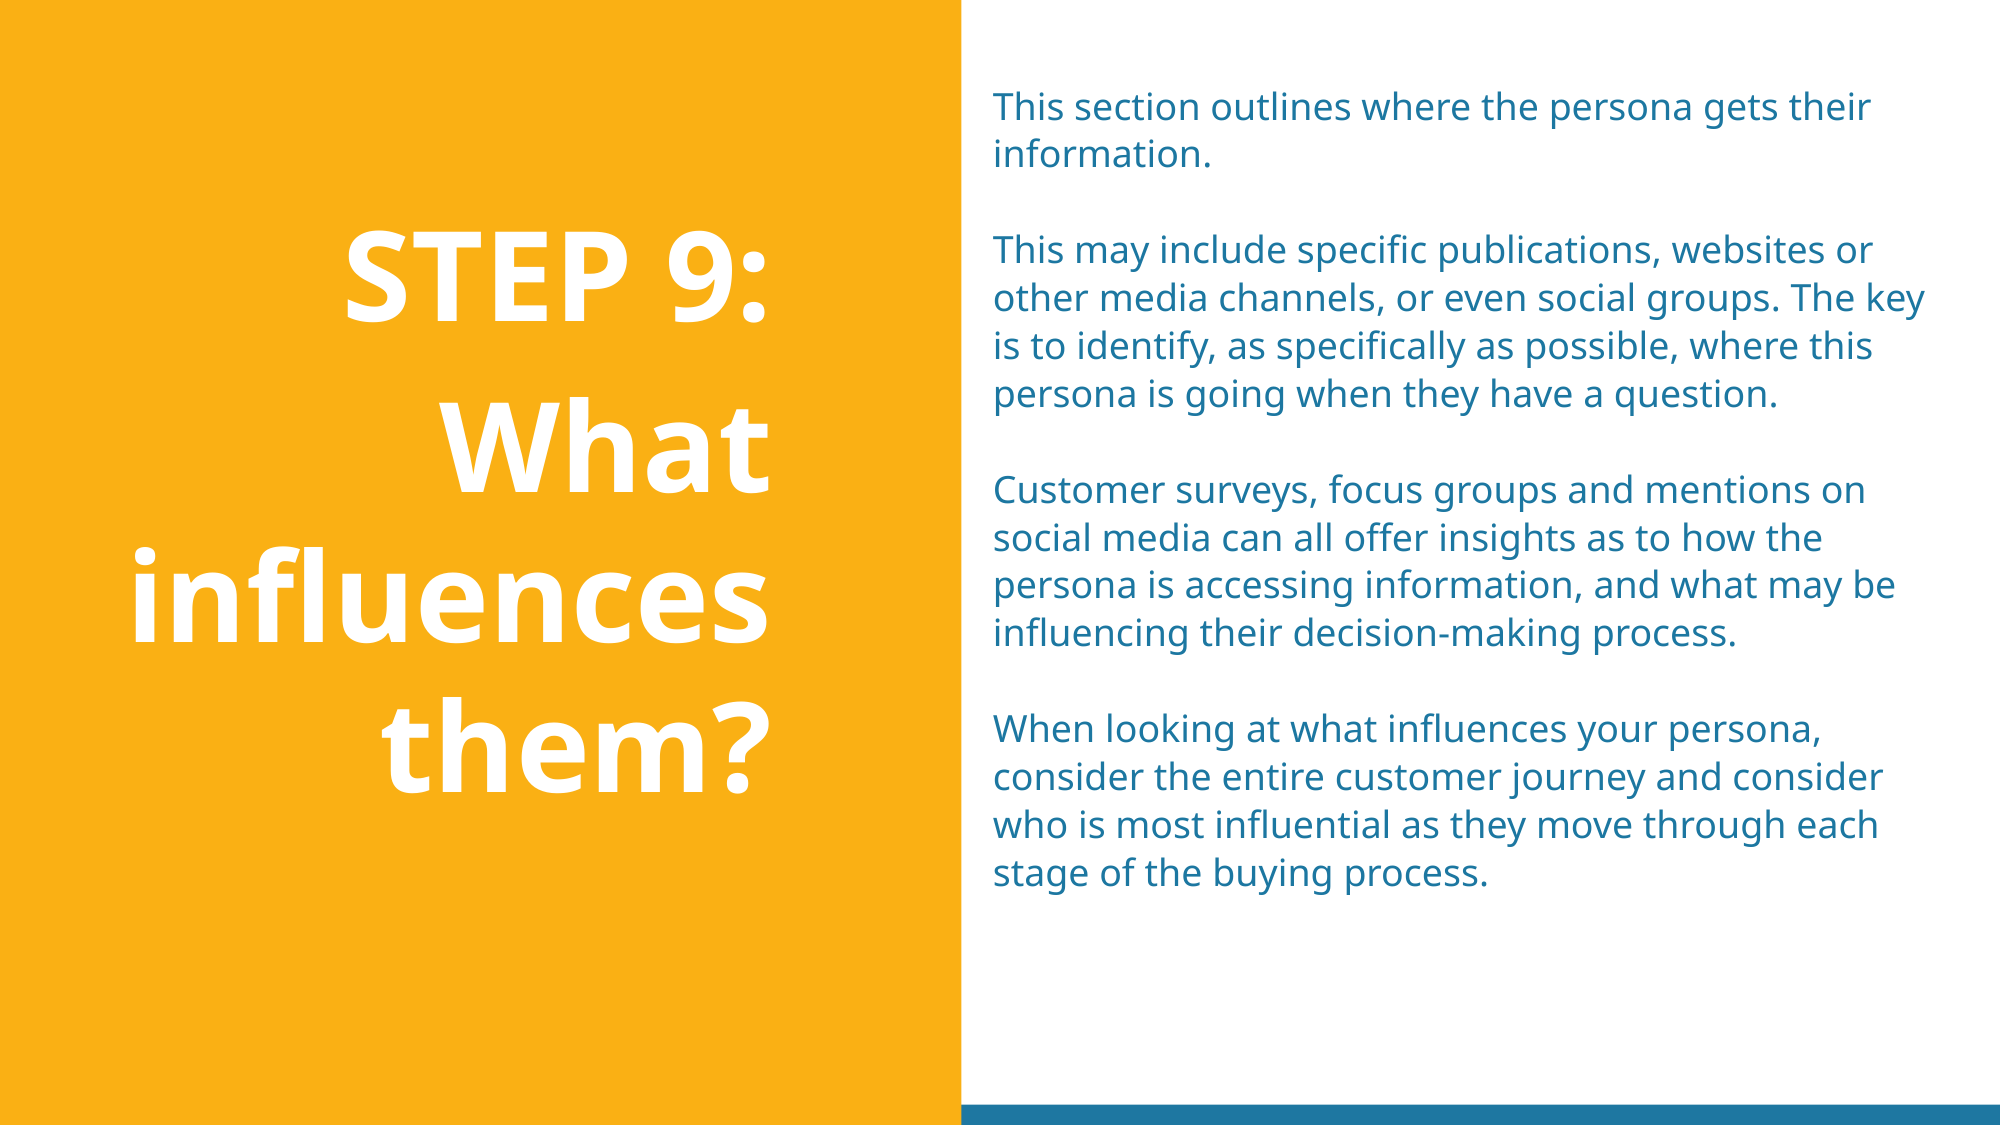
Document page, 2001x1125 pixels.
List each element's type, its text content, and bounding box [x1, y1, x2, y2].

text_box [0, 0, 962, 1125]
text_box STEP 9: What influences them? [70, 188, 788, 256]
text_box This section outlines where the persona gets their information. This may include specific publications, websites or other media channels, or even social groups. The key is to identify, as specifically as possible, where this persona is going when they have a question. Customer surveys, focus groups and mentions on social media can all offer insights as to how the persona is accessing information, and what may be influencing their decision-making process. When looking at what influences your persona, consider the entire customer journey and consider who is most influential as they move through each stage of the buying process. [978, 72, 1955, 902]
